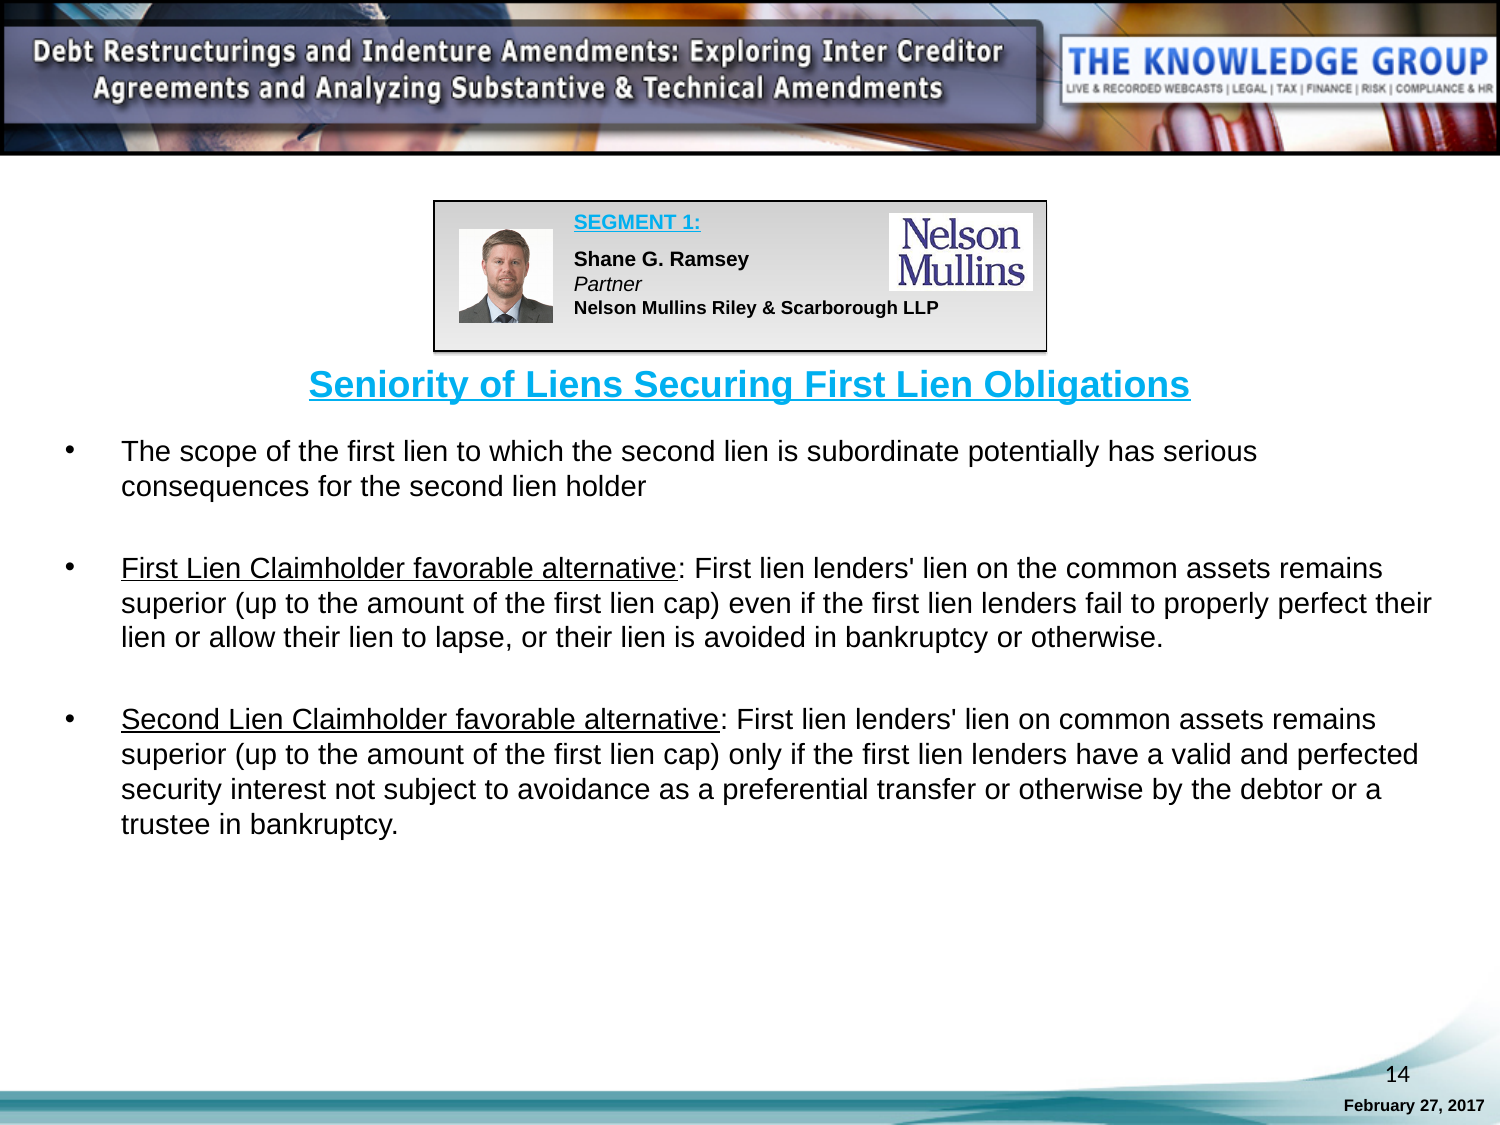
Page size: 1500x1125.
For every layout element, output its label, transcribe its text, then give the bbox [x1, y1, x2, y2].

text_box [433, 200, 1047, 352]
picture [0, 0, 1500, 352]
text_box February 27, 2017 [1100, 1087, 1500, 1123]
slide_number 14 [1074, 1042, 1425, 1103]
text_box Seniority of Liens Securing First Lien Obligations [0, 352, 1500, 412]
picture [0, 412, 1500, 1125]
text_box The scope of the first lien to which the second lien is subordinate potentially has serious consequences for the second lien holder First Lien Claimholder favorable alternative: First lien lenders' lien on the common assets remains superior (up to the amount of the first lien cap) even if the first lien lenders fail to properly perfect their lien or allow their lien to lapse, or their lien is avoided in bankruptcy or otherwise. Second Lien Claimholder favorable alternative: First lien lenders' lien on common assets remains superior (up to the amount of the first lien cap) only if the first lien lenders have a valid and perfected security interest not subject to avoidance as a preferential transfer or otherwise by the debtor or a trustee in bankruptcy. [50, 424, 1450, 848]
